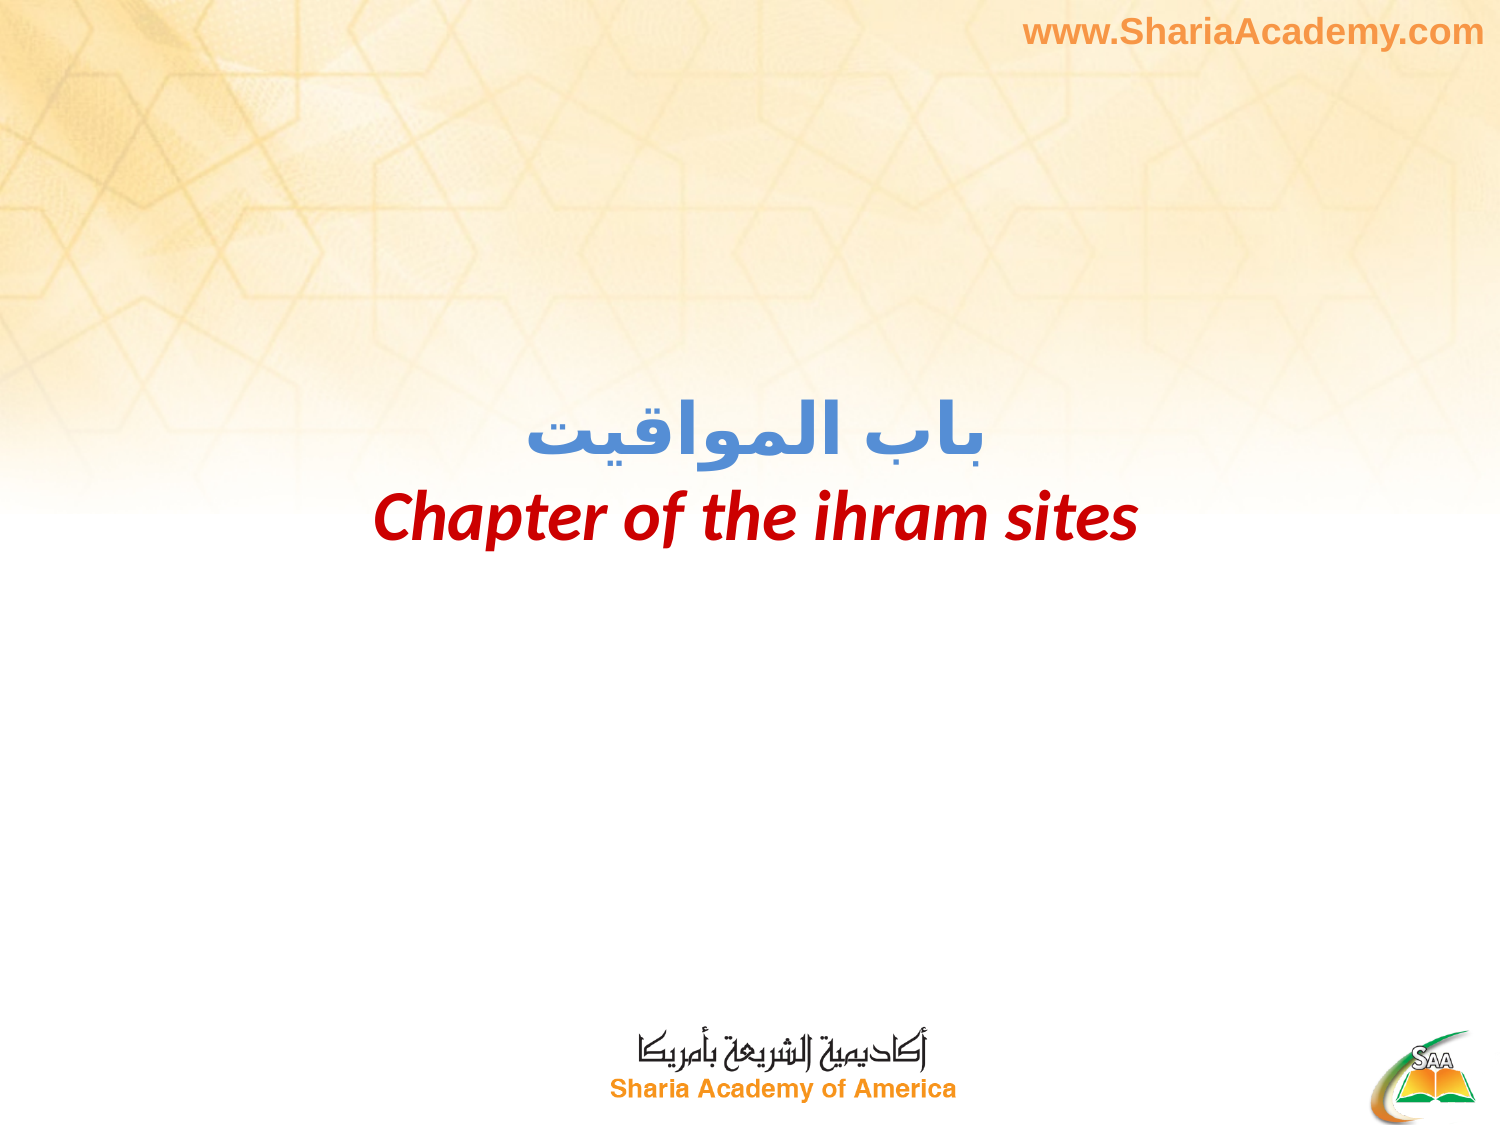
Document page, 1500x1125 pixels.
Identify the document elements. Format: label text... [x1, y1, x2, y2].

picture [0, 0, 1500, 374]
picture [600, 1024, 966, 1112]
picture [1337, 1028, 1500, 1125]
title باب المواقيت Chapter of the ihram sites [0, 374, 1500, 563]
